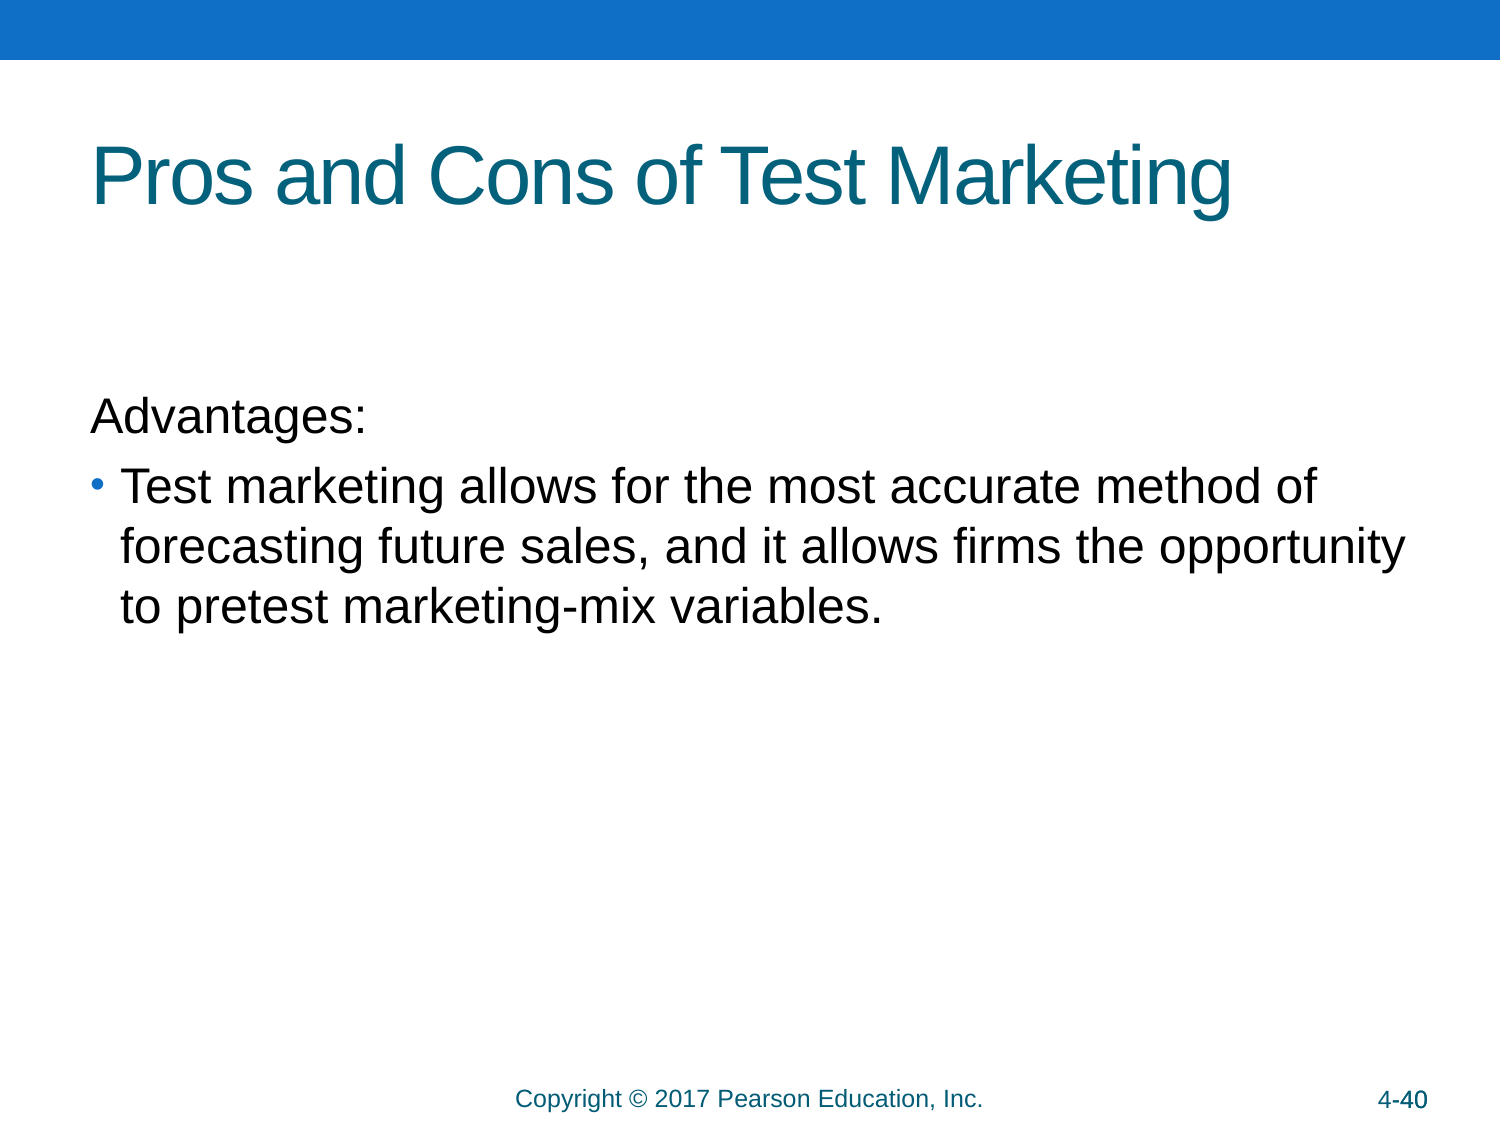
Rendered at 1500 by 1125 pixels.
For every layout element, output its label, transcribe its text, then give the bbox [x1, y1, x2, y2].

list Advantages: Test marketing allows for the most accurate method of forecasting future sales, and it allows firms the opportunity to pretest marketing-mix variables. [75, 376, 1425, 1125]
title Pros and Cons of Test Marketing [75, 90, 1425, 253]
